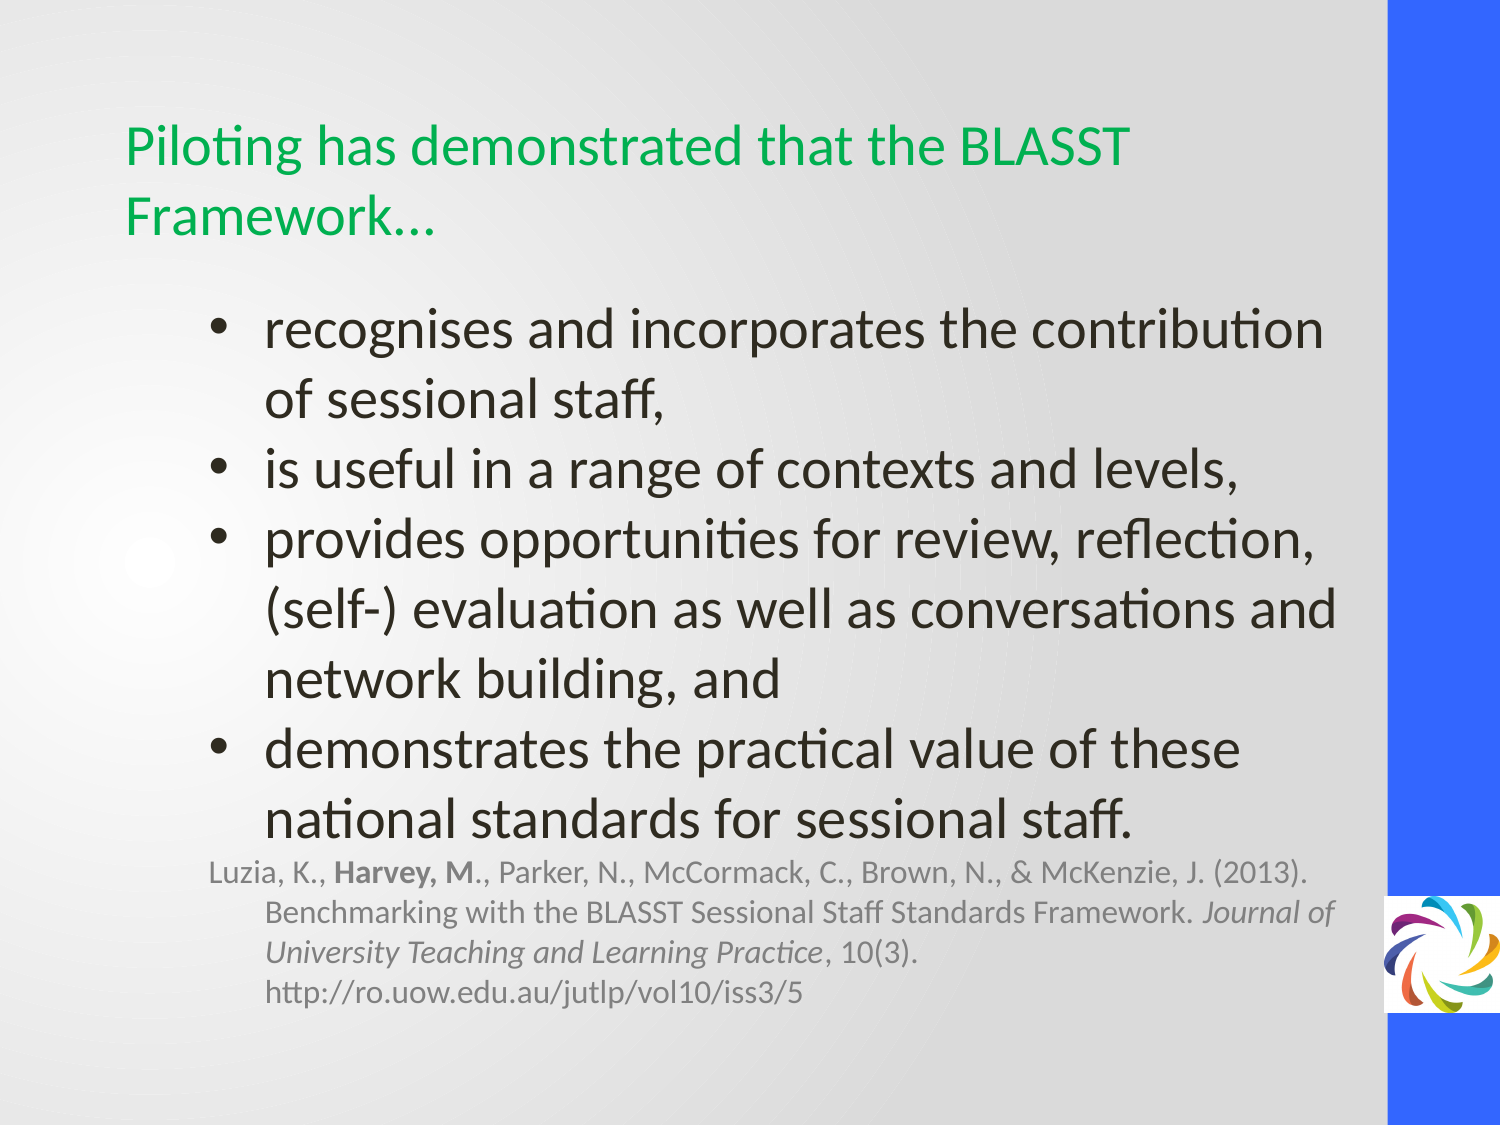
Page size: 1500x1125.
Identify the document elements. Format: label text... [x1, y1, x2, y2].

picture [1384, 896, 1500, 1013]
text_box recognises and incorporates the contribution of sessional staff, is useful in a range of contexts and levels, provides opportunities for review, reflection, (self-) evaluation as well as conversations and network building, and demonstrates the practical value of these national standards for sessional staff. Luzia, K., Harvey, M., Parker, N., McCormack, C., Brown, N., & McKenzie, J. (2013). Benchmarking with the BLASST Sessional Staff Standards Framework. Journal of University Teaching and Learning Practice, 10(3). http://ro.uow.edu.au/jutlp/vol10/iss3/5 [193, 283, 1365, 1058]
text_box Piloting has demonstrated that the BLASST Framework... [110, 99, 1180, 255]
